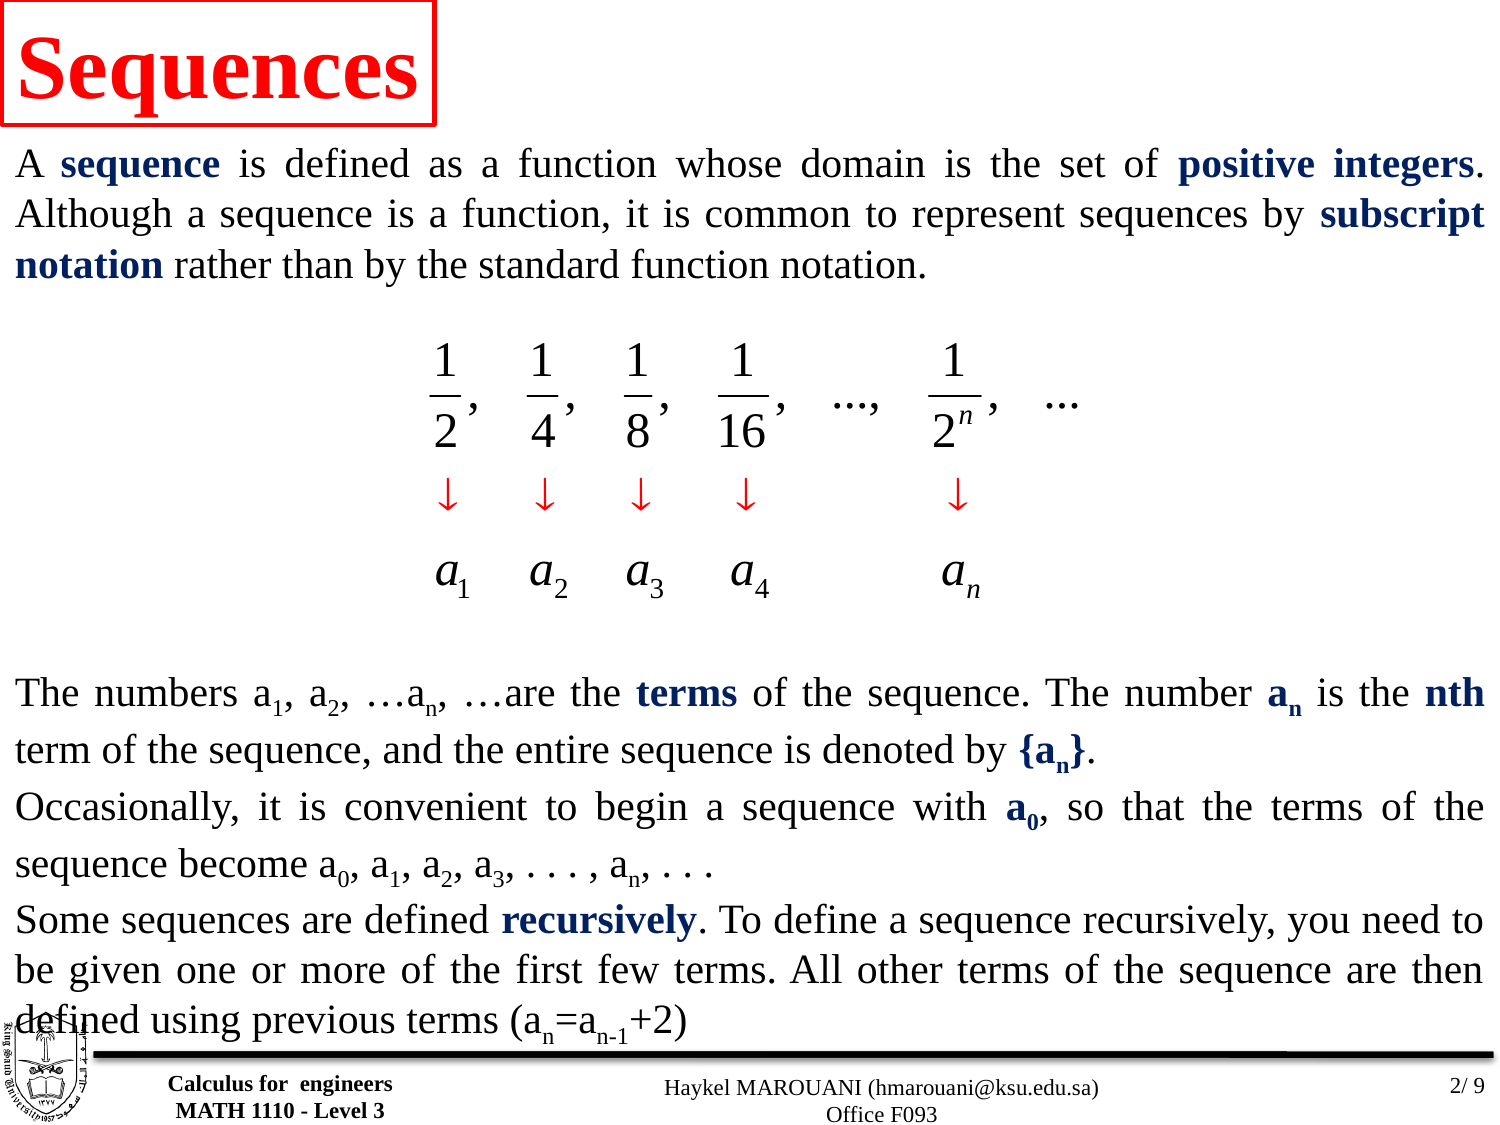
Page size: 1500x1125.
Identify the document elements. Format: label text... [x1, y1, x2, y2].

text_box A sequence is defined as a function whose domain is the set of positive integers. Although a sequence is a function, it is common to represent sequences by subscript notation rather than by the standard function notation. [0, 128, 1500, 294]
text_box The numbers a1, a2, …an, …are the terms of the sequence. The number an is the nth term of the sequence, and the entire sequence is denoted by {an}. Occasionally, it is convenient to begin a sequence with a0, so that the terms of the sequence become a0, a1, a2, a3, . . . , an, . . . Some sequences are defined recursively. To define a sequence recursively, you need to be given one or more of the first few terms. All other terms of the sequence are then defined using previous terms (an=an-1+2) [0, 657, 1500, 1125]
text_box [421, 327, 1088, 611]
text_box Sequences [0, 0, 437, 127]
